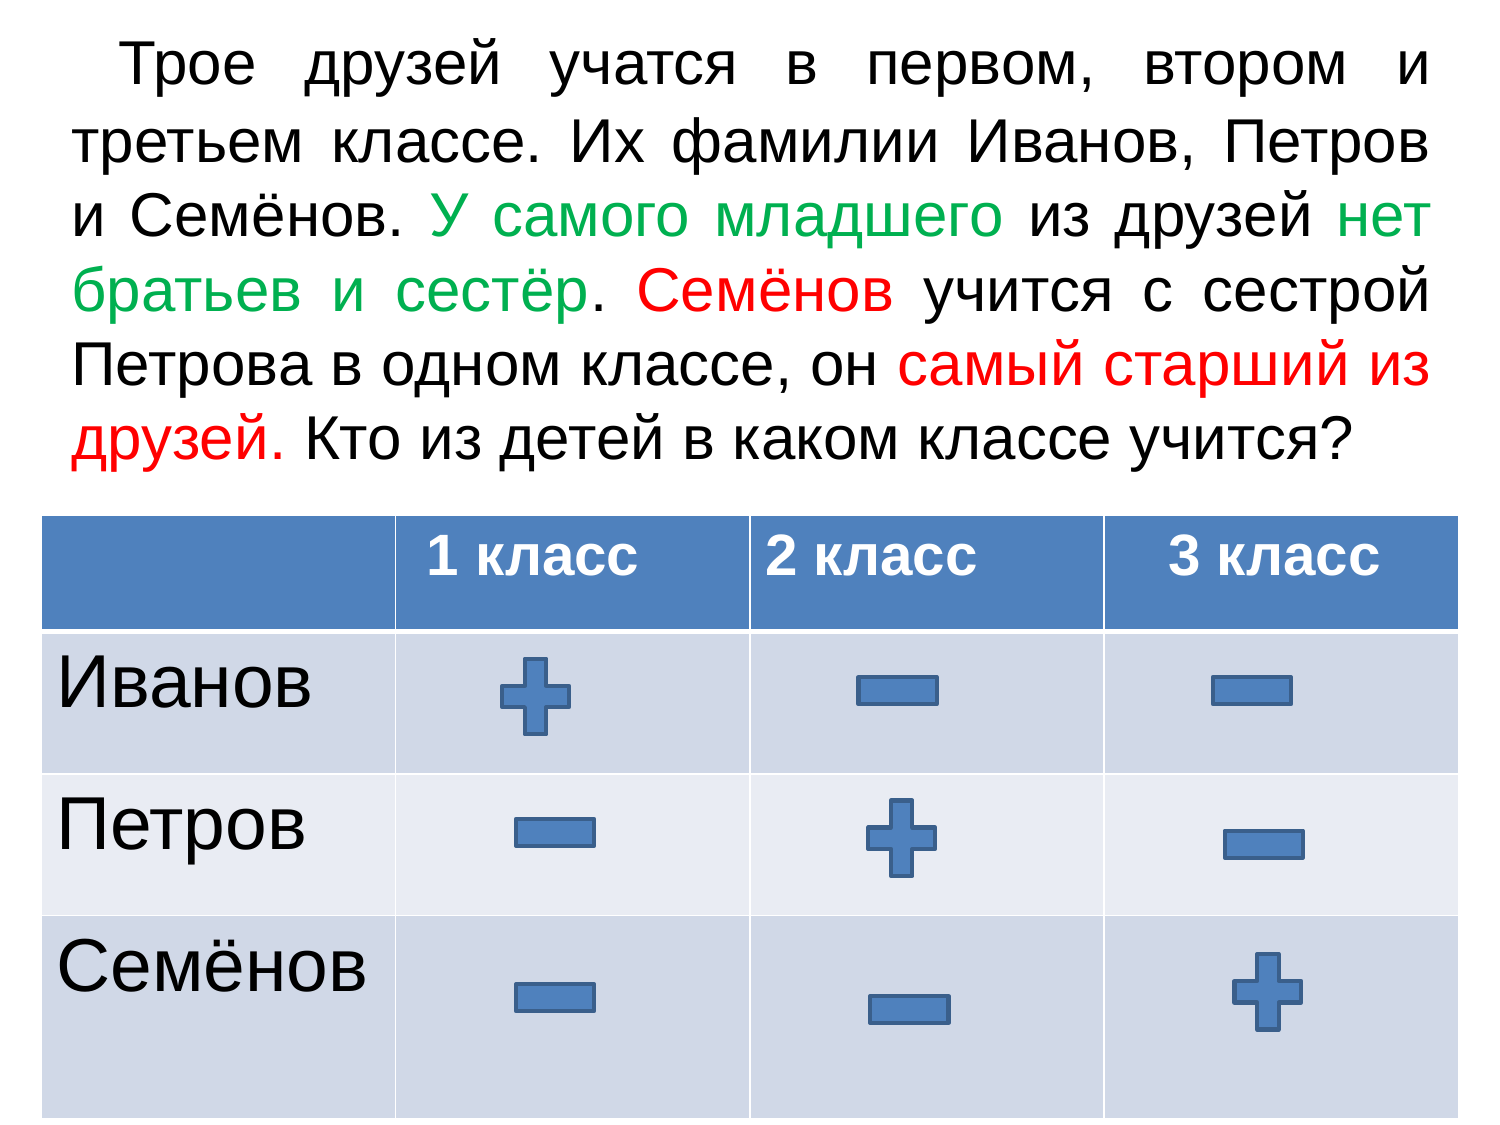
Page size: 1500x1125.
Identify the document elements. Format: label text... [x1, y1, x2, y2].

table_cell [396, 916, 749, 1118]
text_box [500, 657, 571, 736]
text_box [866, 798, 937, 878]
table_cell Иванов [42, 634, 395, 773]
table_header 1 класс [396, 516, 749, 629]
table_header 3 класс [1105, 516, 1458, 629]
text_box [1211, 675, 1293, 706]
table_cell [1105, 634, 1458, 773]
table_cell [1105, 916, 1458, 1118]
table_cell Семёнов [42, 916, 395, 1118]
table_header 2 класс [751, 516, 1103, 629]
table_cell [751, 634, 1103, 773]
table_cell [396, 634, 749, 773]
table_cell Петров [42, 775, 395, 915]
text_box [856, 675, 939, 706]
list Трое друзей учатся в первом, втором и третьем классе. Их фамилии Иванов, Петров и Семёнов. У самого младшего из друзей нет братьев и сестёр. Семёнов учится с сестрой Петрова в одном классе, он самый старший из друзей. Кто из детей в каком классе учится? [0, 0, 1447, 520]
table_cell [1105, 775, 1458, 915]
text_box [868, 994, 951, 1025]
table_header [42, 516, 395, 629]
text_box [1223, 829, 1305, 860]
table_cell [396, 775, 749, 915]
table_cell [751, 916, 1103, 1118]
text_box [514, 817, 596, 848]
text_box [1232, 952, 1303, 1032]
text_box [514, 982, 596, 1013]
table_cell [751, 775, 1103, 915]
